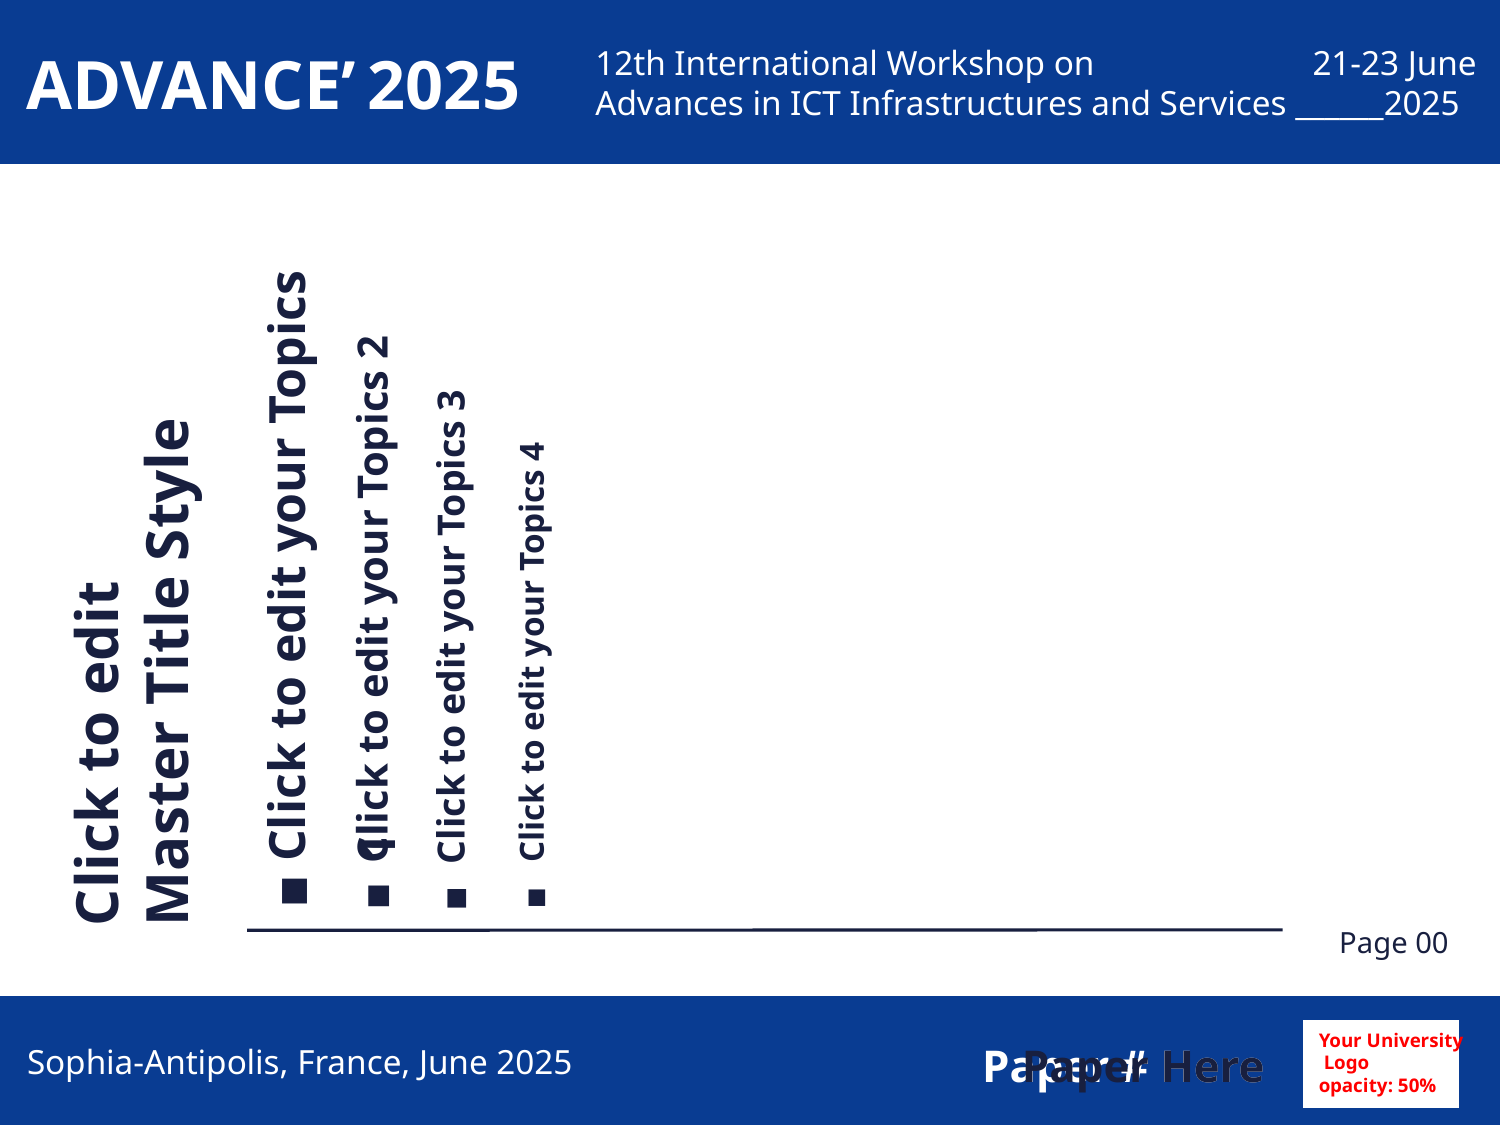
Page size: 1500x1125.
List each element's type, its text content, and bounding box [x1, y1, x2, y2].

text_box Click to edit your Topics 4 [483, 250, 558, 925]
text_box Page 00 [1324, 917, 1485, 968]
text_box Paper Here [520, 1030, 1280, 1099]
text_box Click to edit Master Title Style [52, 377, 208, 942]
text_box Click to edit your Topics 2 [313, 251, 404, 926]
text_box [1303, 1020, 1479, 1107]
text_box Click to edit your Topics 1 [217, 249, 413, 924]
text_box Click to edit your Topics 3 [397, 252, 480, 926]
